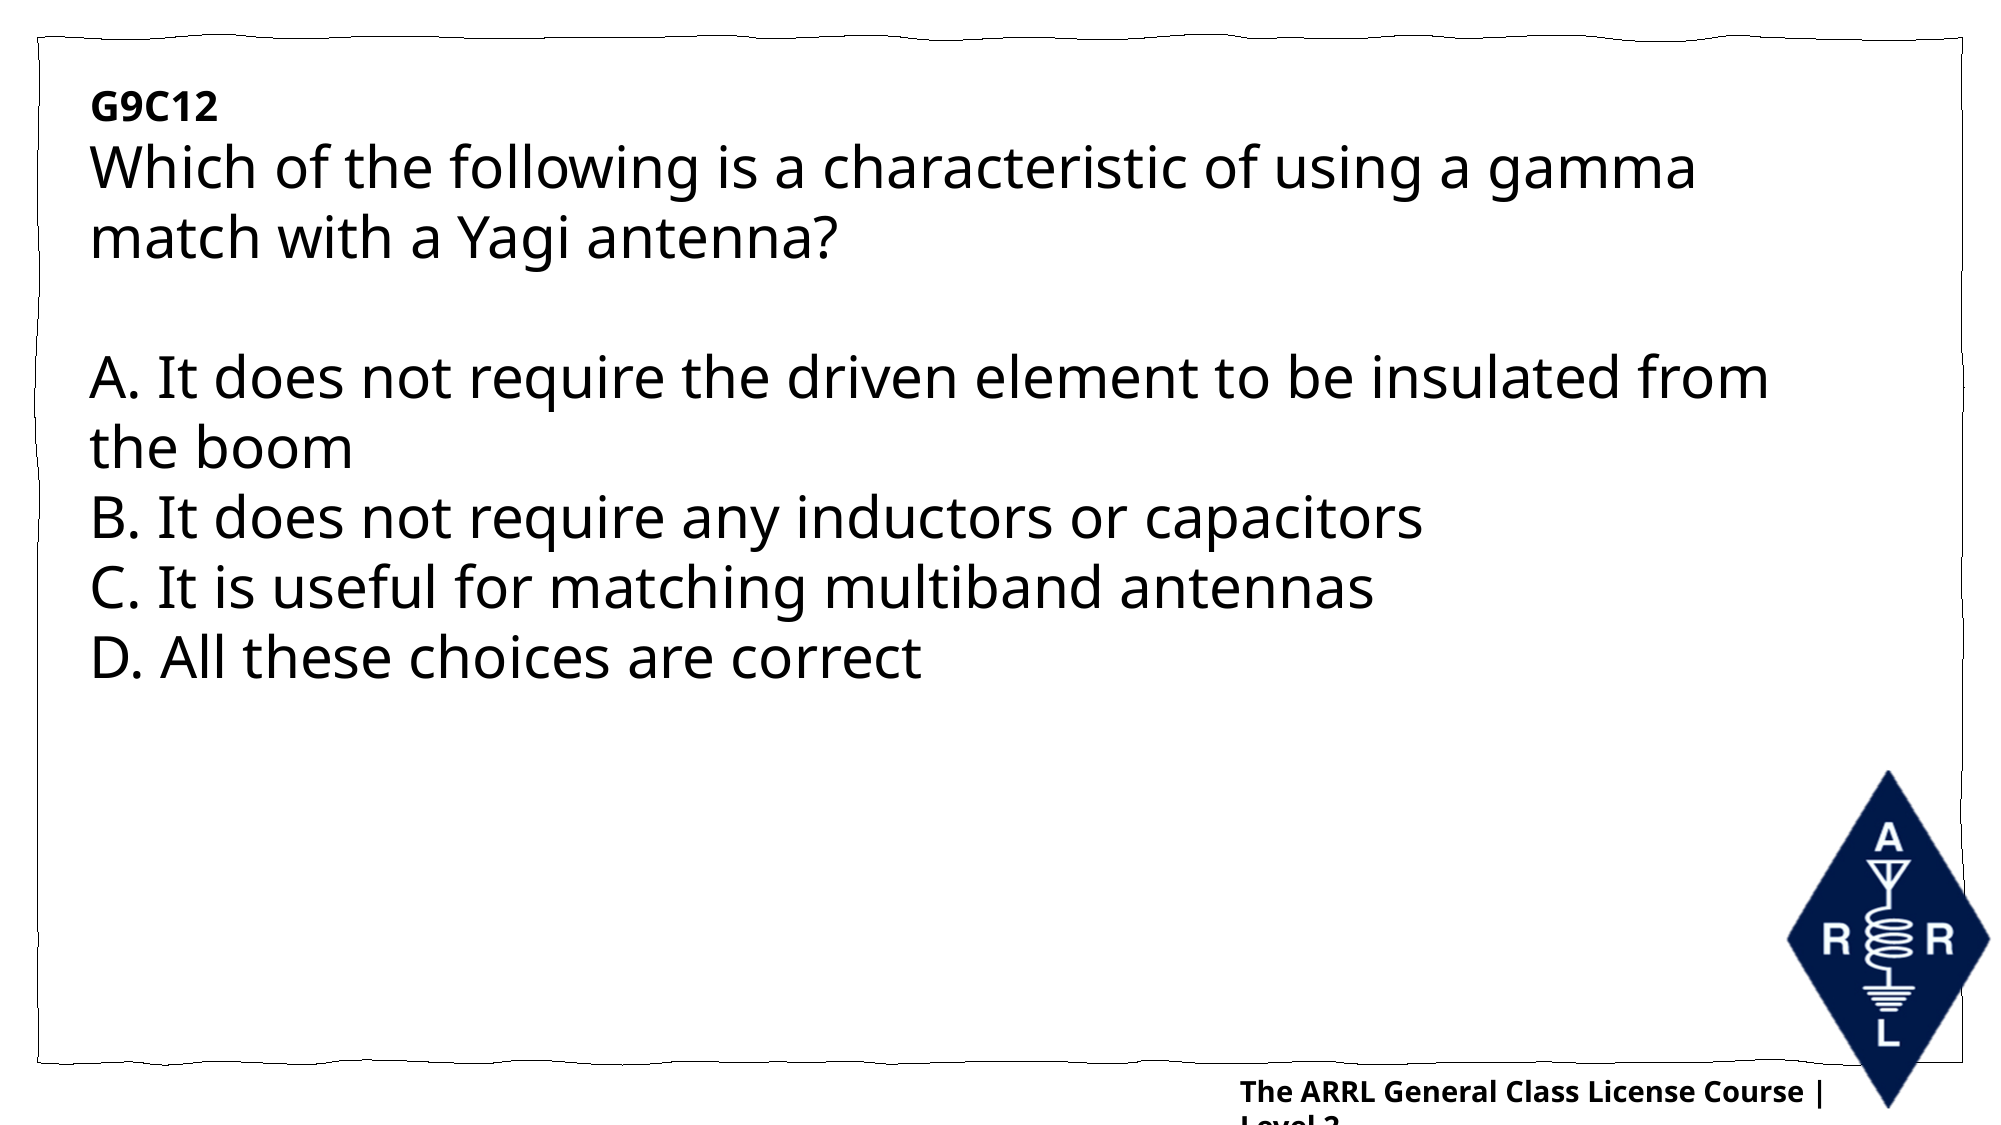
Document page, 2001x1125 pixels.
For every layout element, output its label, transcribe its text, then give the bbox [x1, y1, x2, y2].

text_box G9C12 Which of the following is a characteristic of using a gamma match with a Yagi antenna? A. It does not require the driven element to be insulated from the boom B. It does not require any inductors or capacitors C. It is useful for matching multiband antennas D. All these choices are correct [75, 72, 1850, 698]
picture [1773, 752, 1999, 1125]
